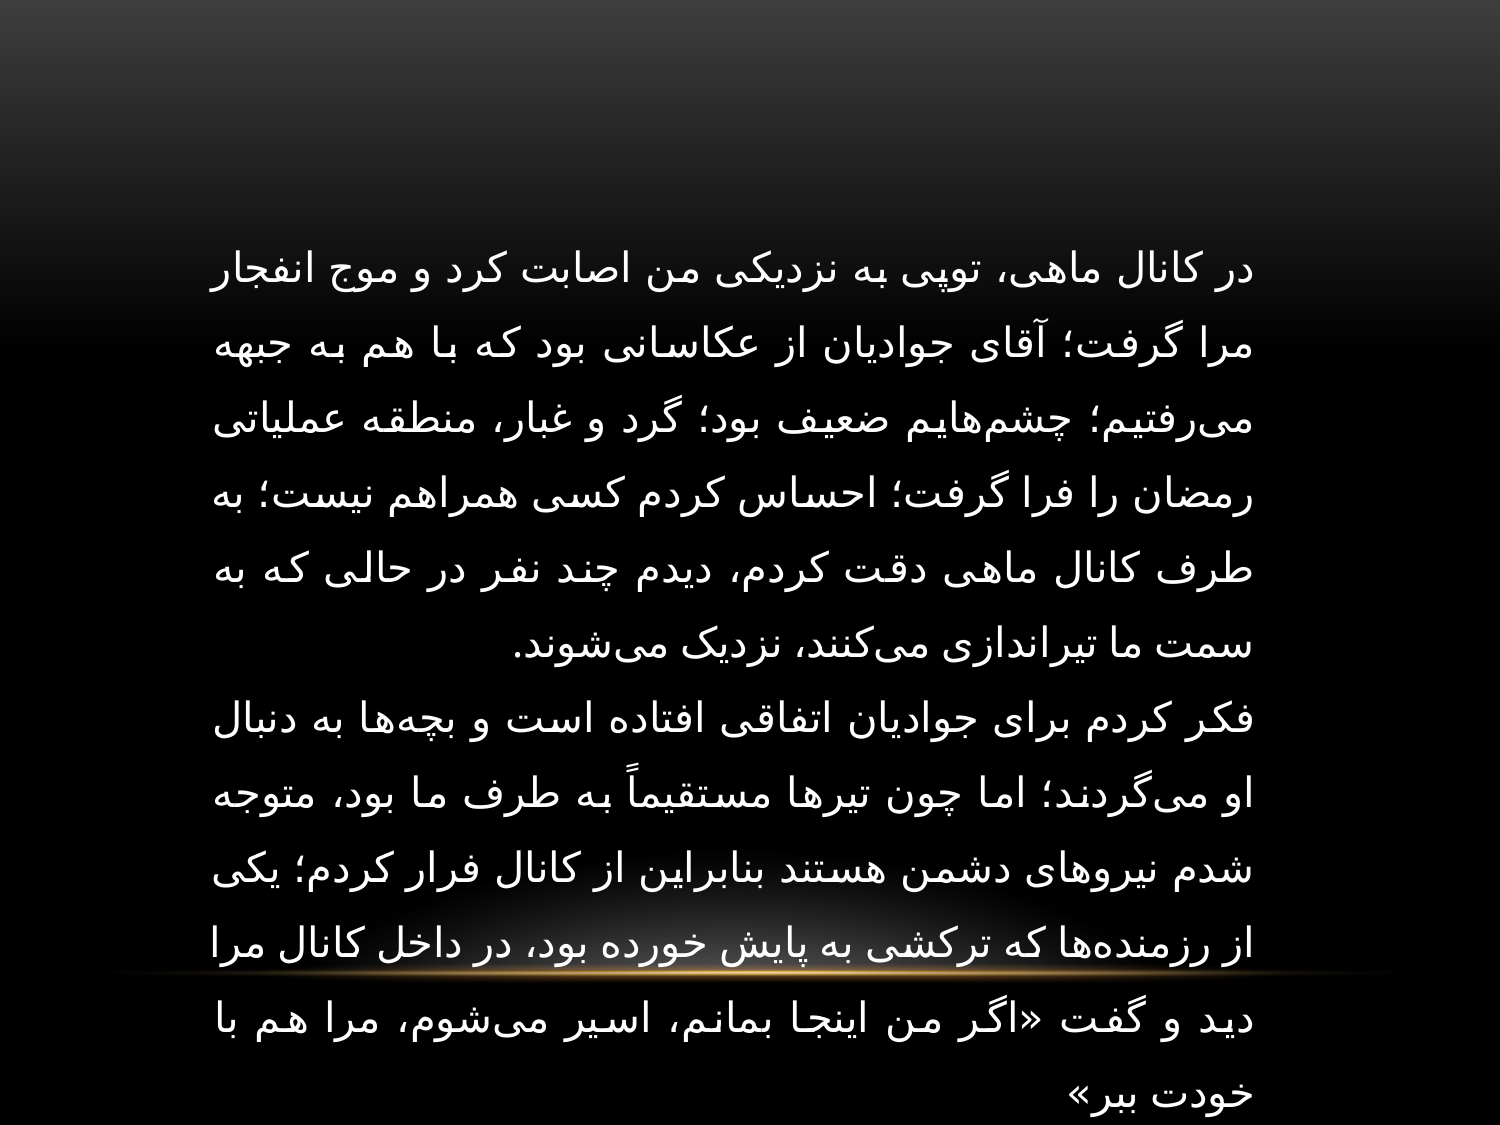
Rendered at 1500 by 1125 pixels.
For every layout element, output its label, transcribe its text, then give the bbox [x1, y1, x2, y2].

text_box در کانال ماهی، توپی به نزدیکی من اصابت کرد و موج انفجار مرا گرفت؛ آقای جوادیان از عکاسانی بود که با هم به جبهه می‌رفتیم؛ چشم‌هایم ضعیف بود؛ گرد و غبار، منطقه عملیاتی رمضان را فرا گرفت؛ احساس کردم کسی همراهم نیست؛ به طرف کانال ماهی دقت کردم، دیدم چند نفر در حالی که به سمت ما تیراندازی می‌کنند، نزدیک می‌شوند. فکر کردم برای جوادیان اتفاقی افتاده است و بچه‌ها به دنبال او می‌گردند؛ اما چون تیرها مستقیماً به طرف ما بود، متوجه شدم نیروهای دشمن هستند بنابراین از کانال فرار کردم؛ یکی از رزمنده‌ها که ترکشی به پایش خورده بود، در داخل کانال مرا دید و گفت «اگر من اینجا بمانم، اسیر می‌شوم، مرا هم با خودت ببر» [194, 208, 1270, 1123]
picture [0, 0, 1500, 1125]
